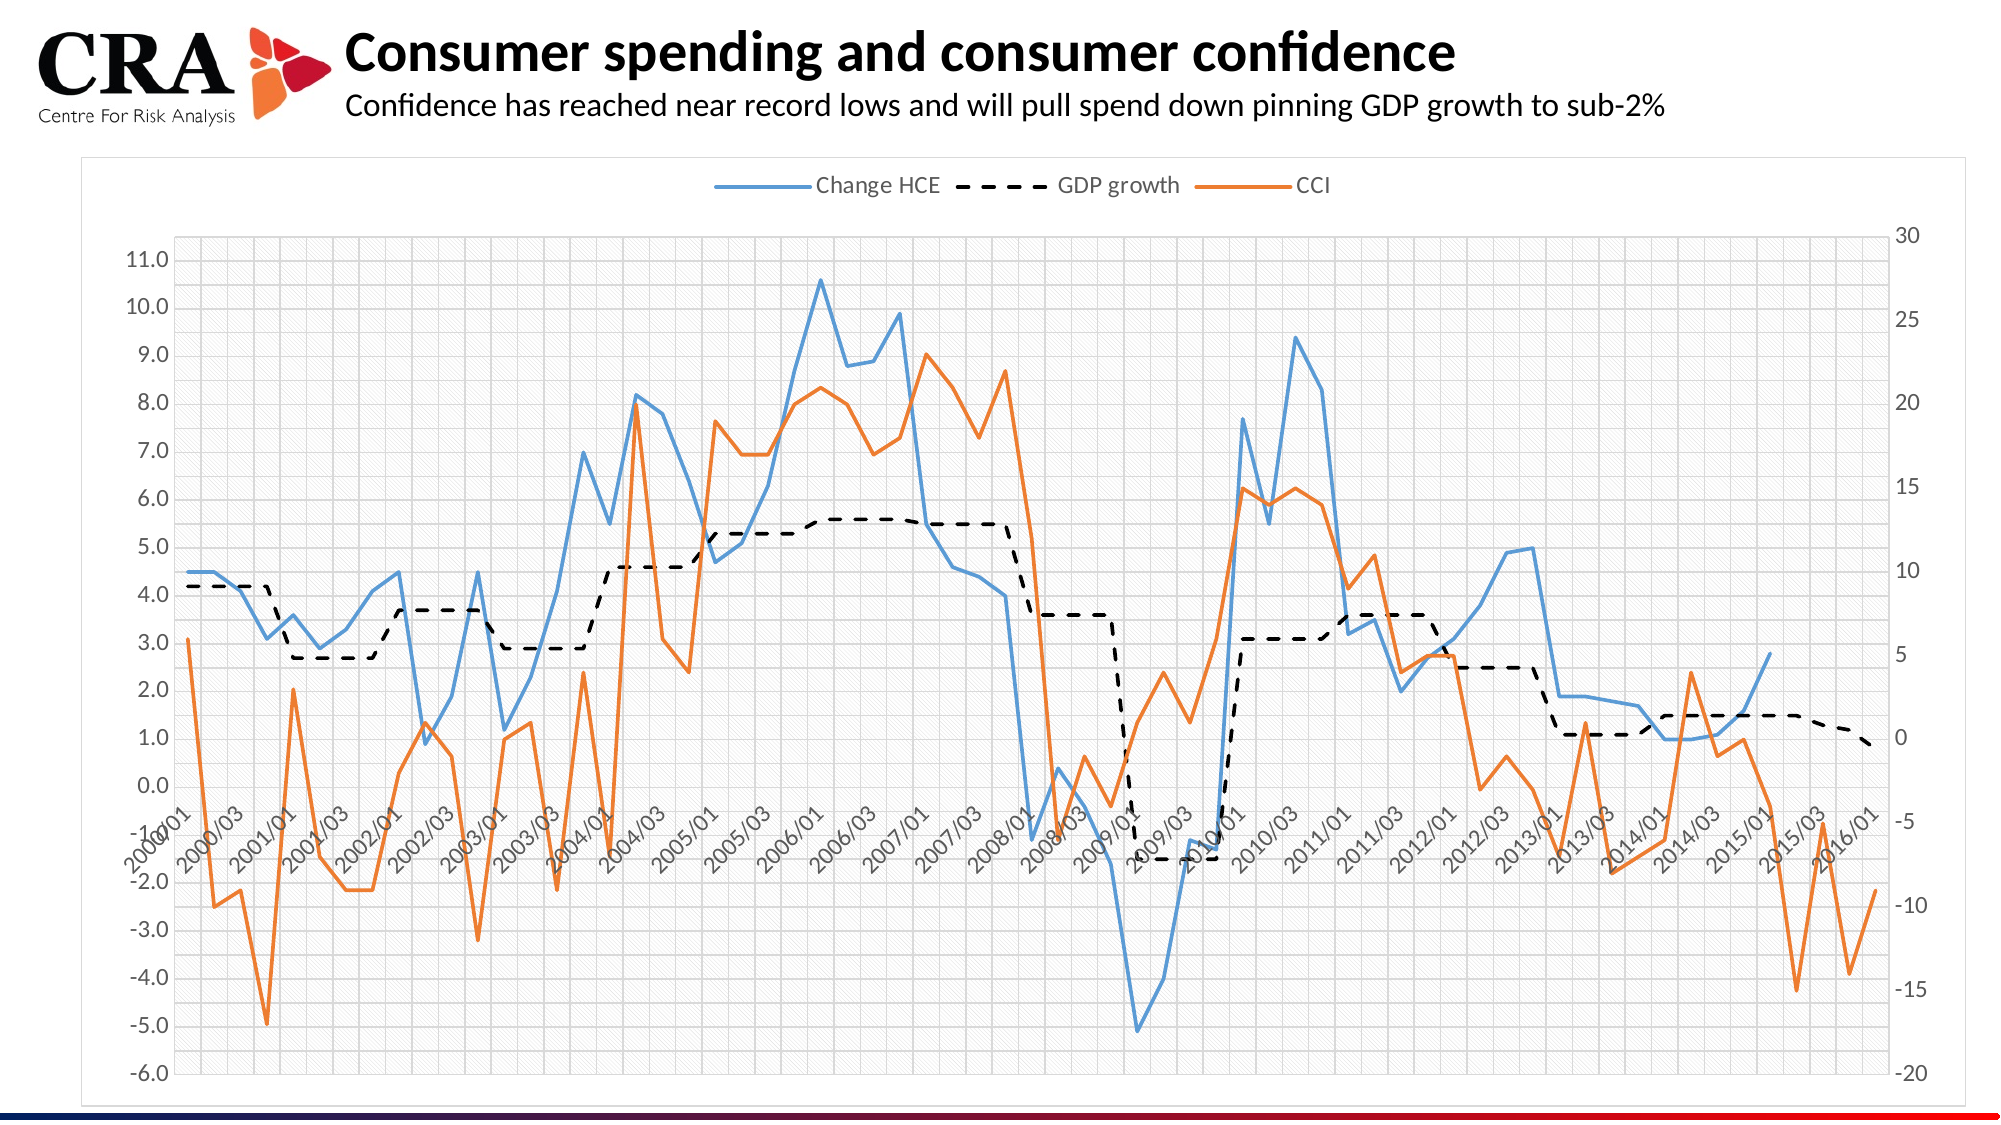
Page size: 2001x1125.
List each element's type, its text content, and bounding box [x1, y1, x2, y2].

picture [23, 11, 346, 137]
chart [80, 156, 1967, 1107]
text_box Consumer spending and consumer confidence Confidence has reached near record lows and will pull spend down pinning GDP growth to sub-2% [330, 5, 1848, 156]
text_box [0, 1111, 2000, 1122]
